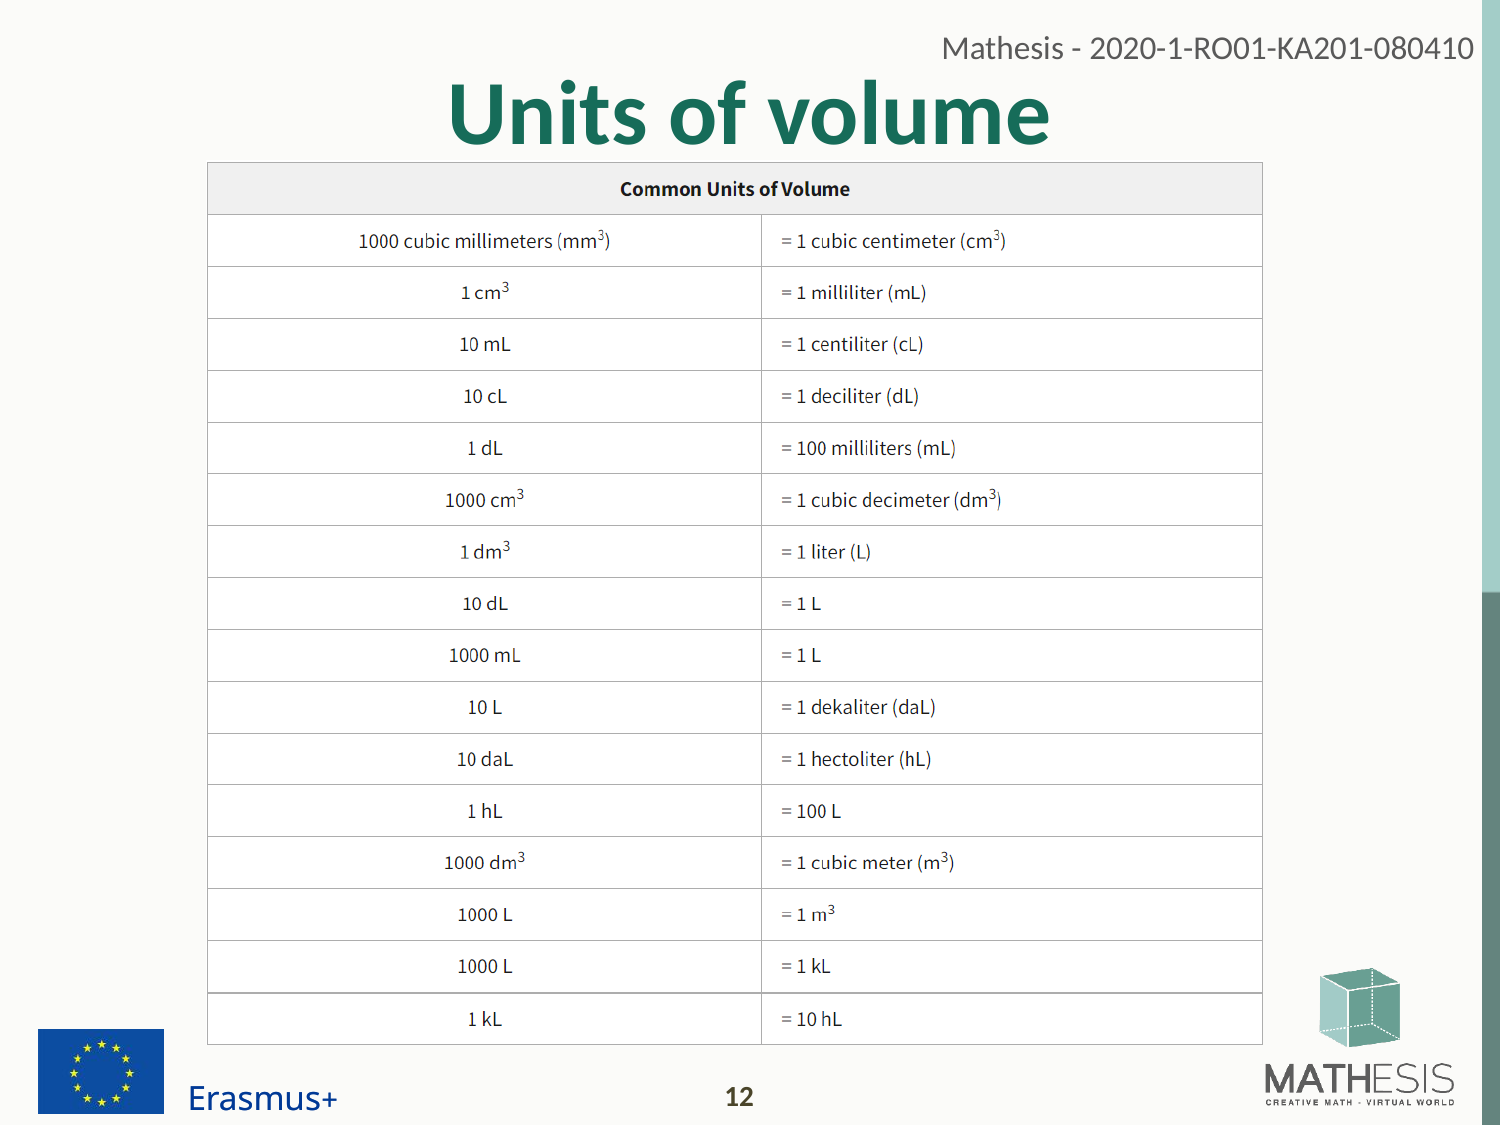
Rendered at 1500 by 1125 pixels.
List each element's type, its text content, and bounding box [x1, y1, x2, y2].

picture [38, 1029, 164, 1114]
picture [206, 160, 1263, 1045]
title Units of volume [75, 45, 1425, 233]
